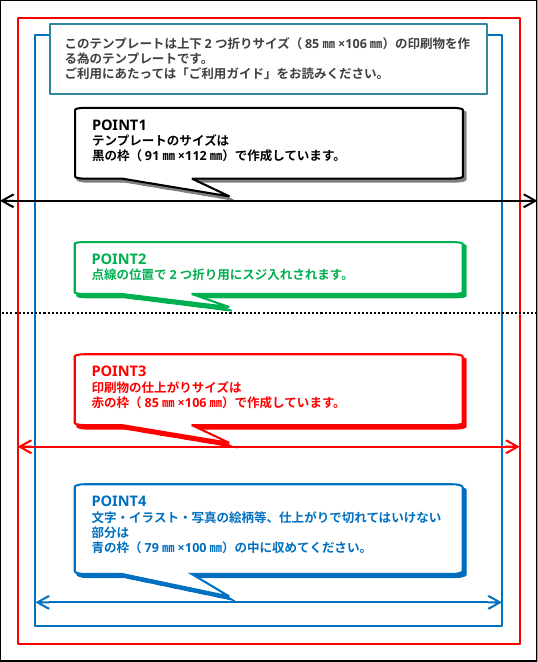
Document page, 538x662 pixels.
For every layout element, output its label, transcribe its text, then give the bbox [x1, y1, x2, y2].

text_box POINT4 文字・イラスト・写真の絵柄等、仕上がりで切れてはいけない部分は 青の枠（79㎜×100㎜）の中に収めてください。 [74, 484, 463, 597]
text_box [33, 208, 504, 312]
text_box [33, 33, 504, 199]
text_box POINT2 点線の位置で2つ折り用にスジ入れされます。 [74, 242, 463, 308]
text_box [0, 0, 538, 200]
text_box [16, 322, 522, 646]
text_box [522, 202, 538, 312]
text_box [504, 208, 522, 312]
text_box POINT3 印刷物の仕上がりサイズは 赤の枠（85㎜×106㎜）で作成しています。 [74, 354, 463, 443]
text_box [33, 322, 504, 446]
text_box このテンプレートは上下2つ折りサイズ（85㎜×106㎜）の印刷物を作る為のテンプレートです。 ご利用にあたっては「ご利用ガイド」をお読みください。 [48, 21, 489, 96]
text_box [16, 208, 33, 312]
text_box [33, 456, 504, 628]
text_box [16, 16, 522, 199]
text_box [0, 314, 538, 662]
text_box [0, 207, 16, 312]
text_box POINT1 テンプレートのサイズは 黒の枠（91㎜×112㎜）で作成しています。 [75, 107, 463, 197]
